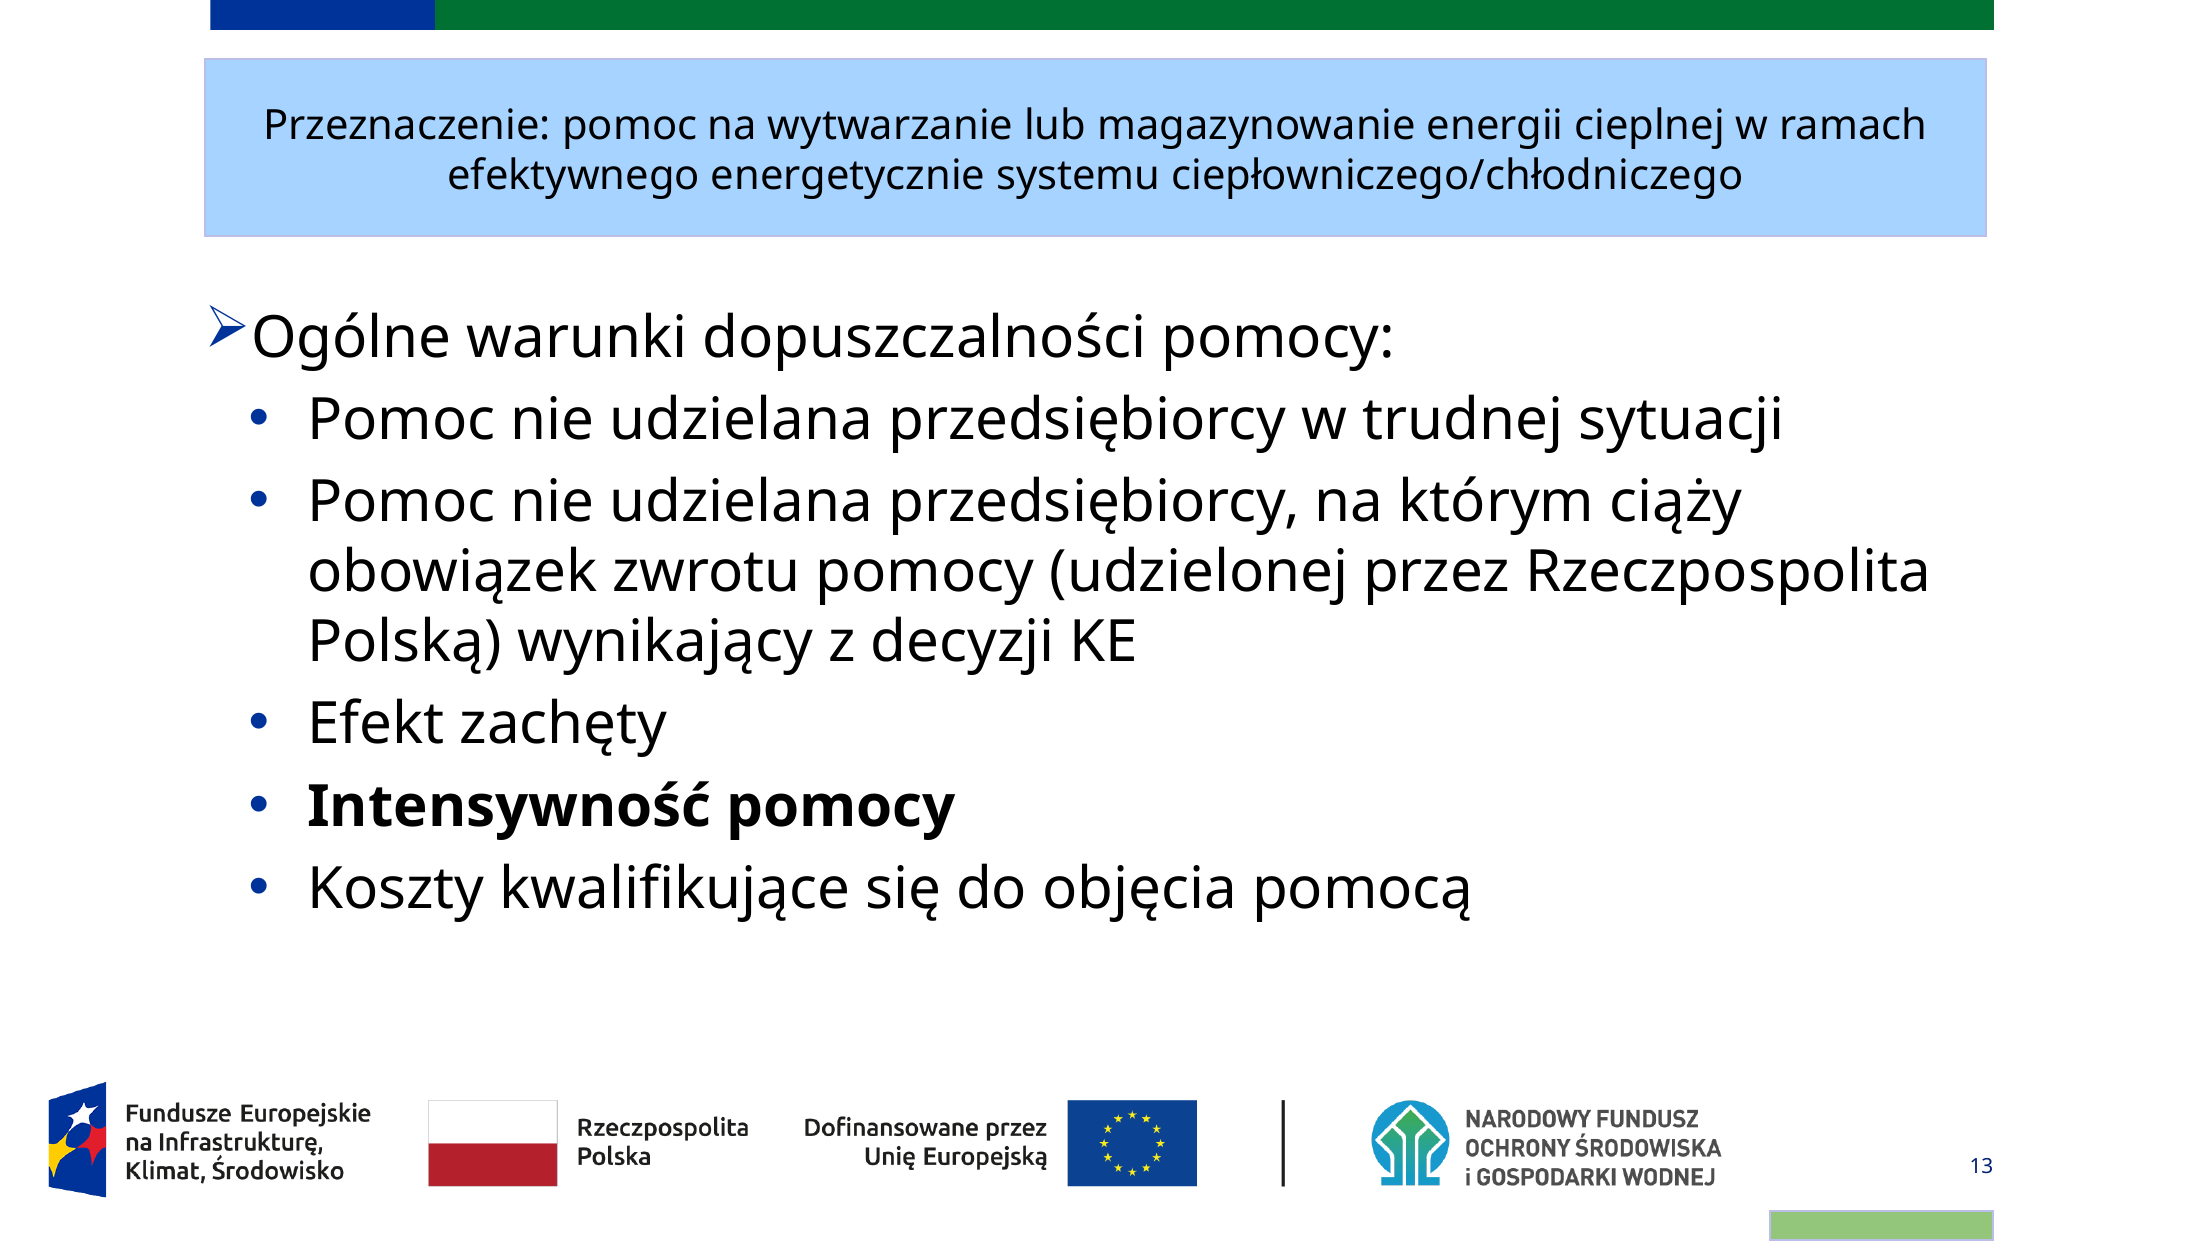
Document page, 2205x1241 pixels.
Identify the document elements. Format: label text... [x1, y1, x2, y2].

picture [18, 1053, 1751, 1226]
slide_number 13 [1770, 1151, 1993, 1182]
list Ogólne warunki dopuszczalności pomocy: Pomoc nie udzielana przedsiębiorcy w trudnej sytuacji Pomoc nie udzielana przedsiębiorcy, na którym ciąży obowiązek zwrotu pomocy (udzielonej przez Rzeczpospolita Polską) wynikający z decyzji KE Efekt zachęty Intensywność pomocy Koszty kwalifikujące się do objęcia pomocą [204, 236, 1987, 1054]
title Przeznaczenie: pomoc na wytwarzanie lub magazynowanie energii cieplnej w ramach efektywnego energetycznie systemu ciepłowniczego/chłodniczego [204, 58, 1987, 236]
